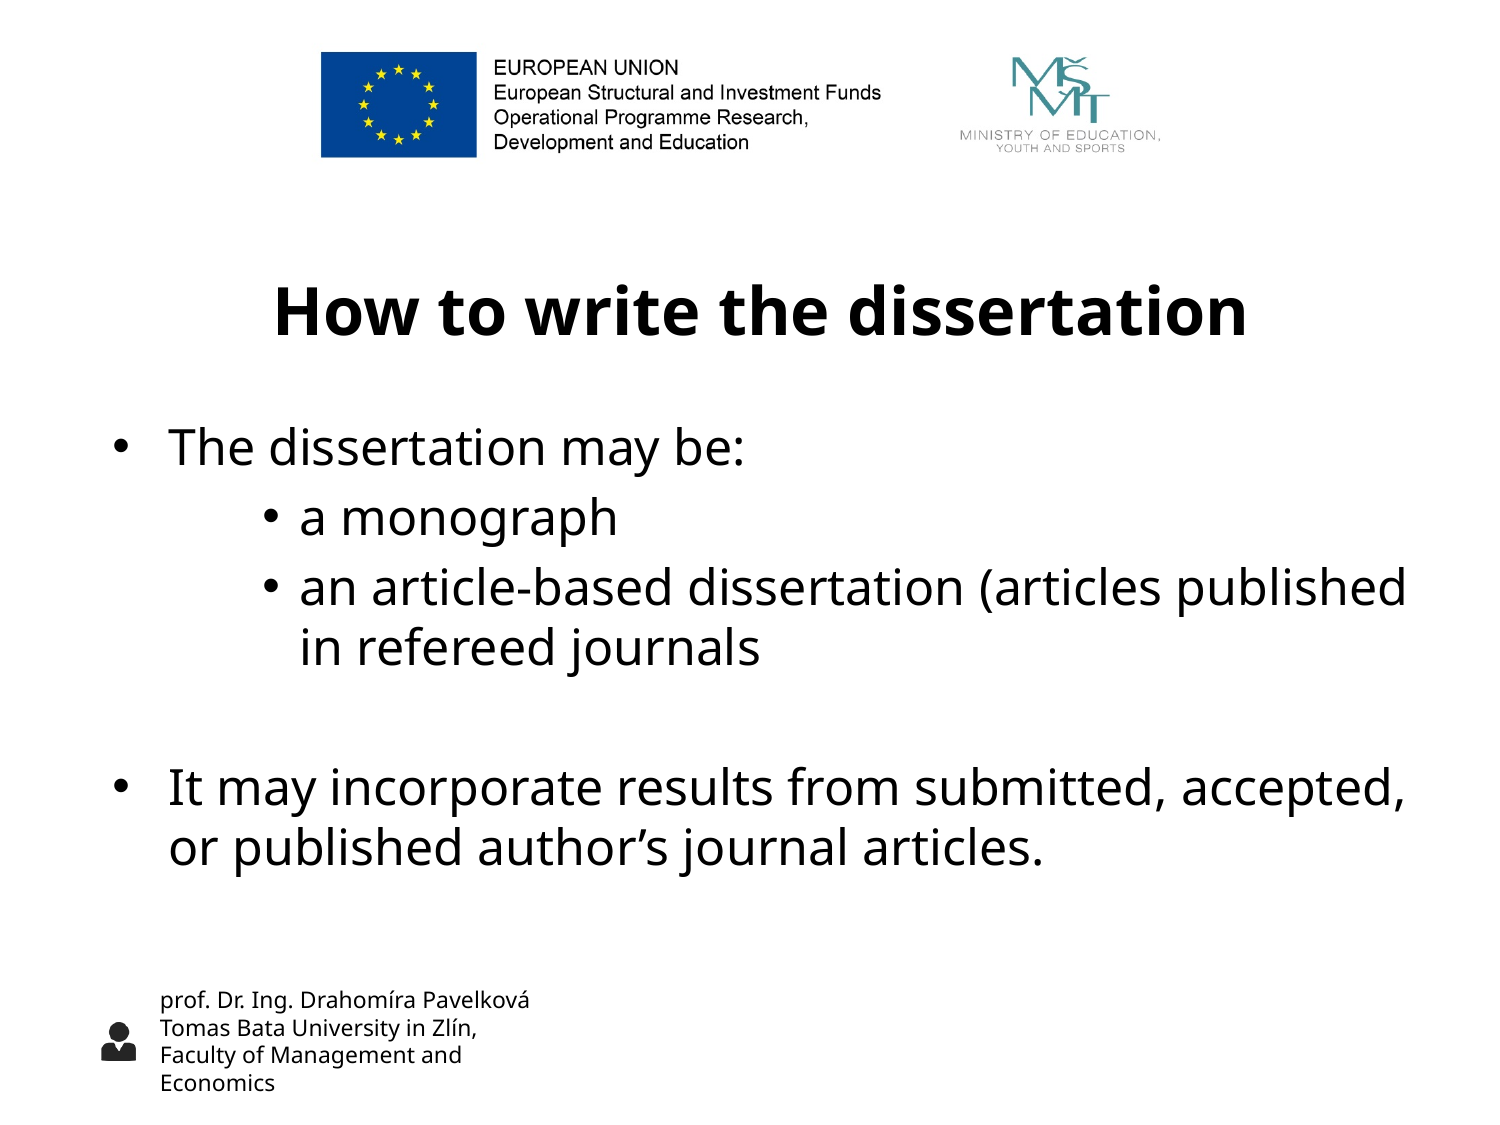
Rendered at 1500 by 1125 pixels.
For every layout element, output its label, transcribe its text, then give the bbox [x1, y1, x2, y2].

picture [268, 0, 1212, 210]
title How to write the dissertation [97, 232, 1425, 386]
footer prof. Dr. Ing. Drahomíra Pavelková Tomas Bata University in Zlín, Faculty of Management and Economics [145, 999, 550, 1083]
list The dissertation may be: a monograph an article-based dissertation (articles published in refereed journals It may incorporate results from submitted, accepted, or published author’s journal articles. [97, 408, 1448, 1000]
picture [101, 1021, 136, 1062]
